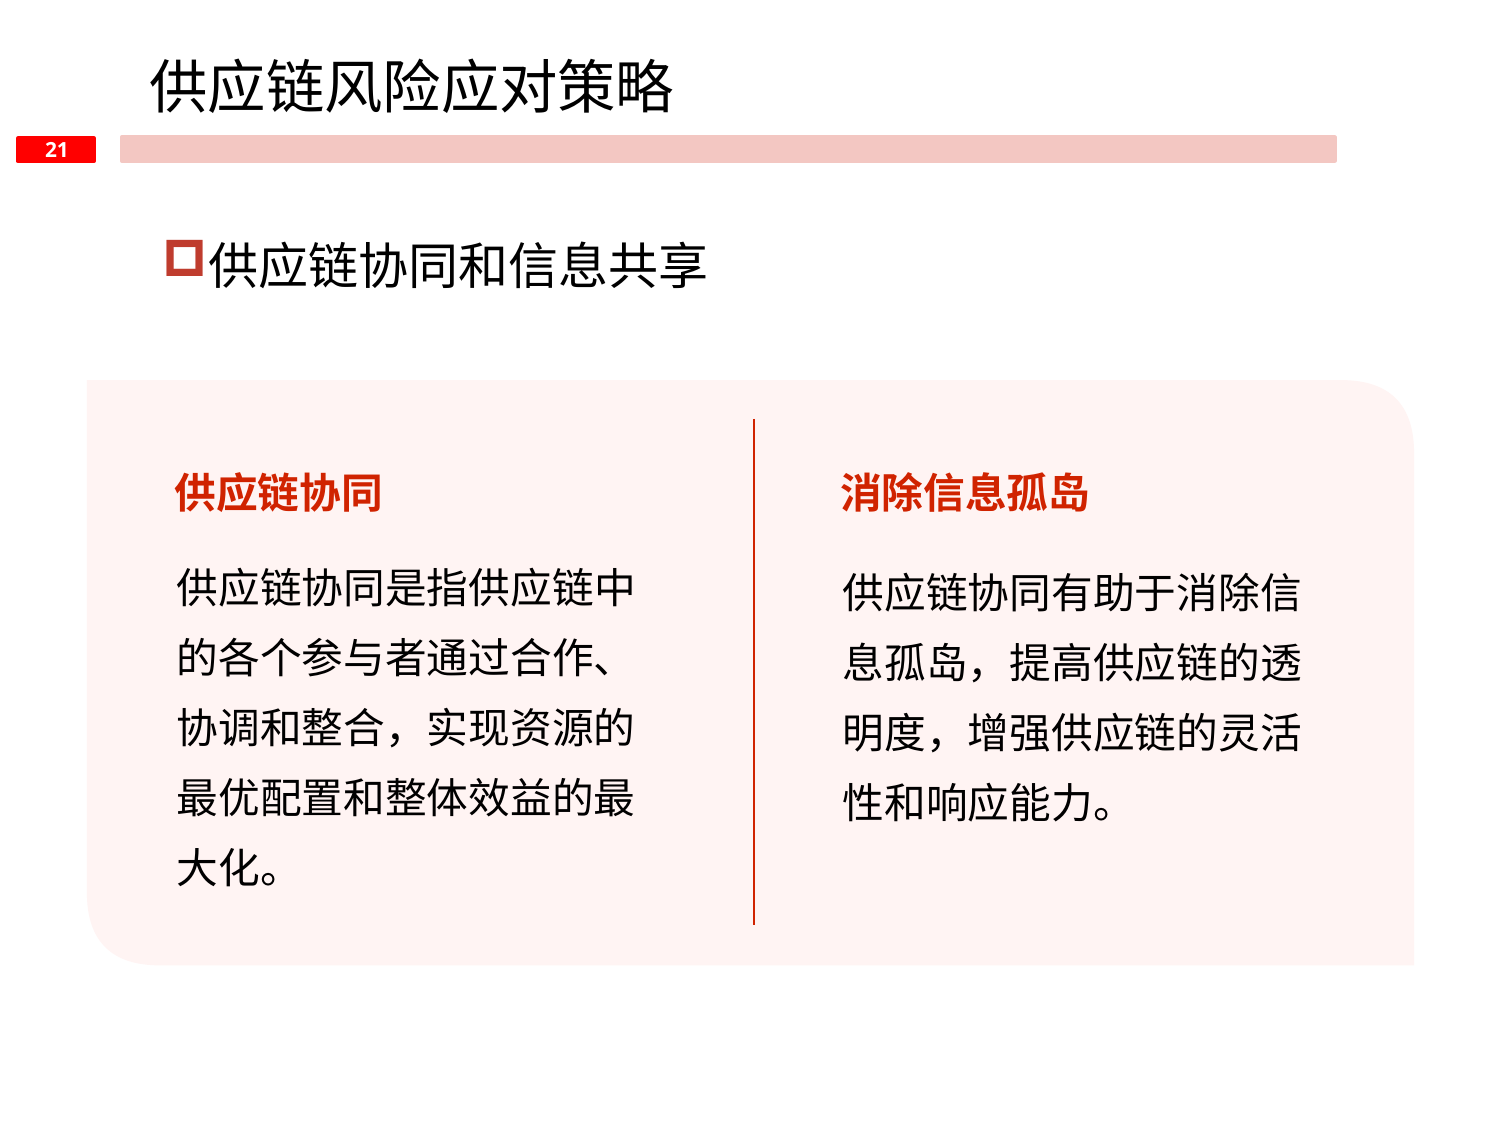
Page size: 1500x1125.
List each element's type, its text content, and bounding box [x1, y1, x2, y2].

text_box [17, 129, 97, 189]
text_box 供应链协同有助于消除信息孤岛，提高供应链的透明度，增强供应链的灵活性和响应能力。 [827, 532, 1347, 879]
text_box 供应链协同 [159, 442, 686, 532]
text_box 供应链协同和信息共享 [147, 226, 1132, 321]
text_box 供应链风险应对策略 [135, 42, 689, 128]
text_box [86, 380, 1415, 966]
text_box 消除信息孤岛 [824, 442, 1356, 532]
text_box 供应链协同是指供应链中的各个参与者通过合作、协调和整合，实现资源的最优配置和整体效益的最大化。 [161, 532, 681, 874]
